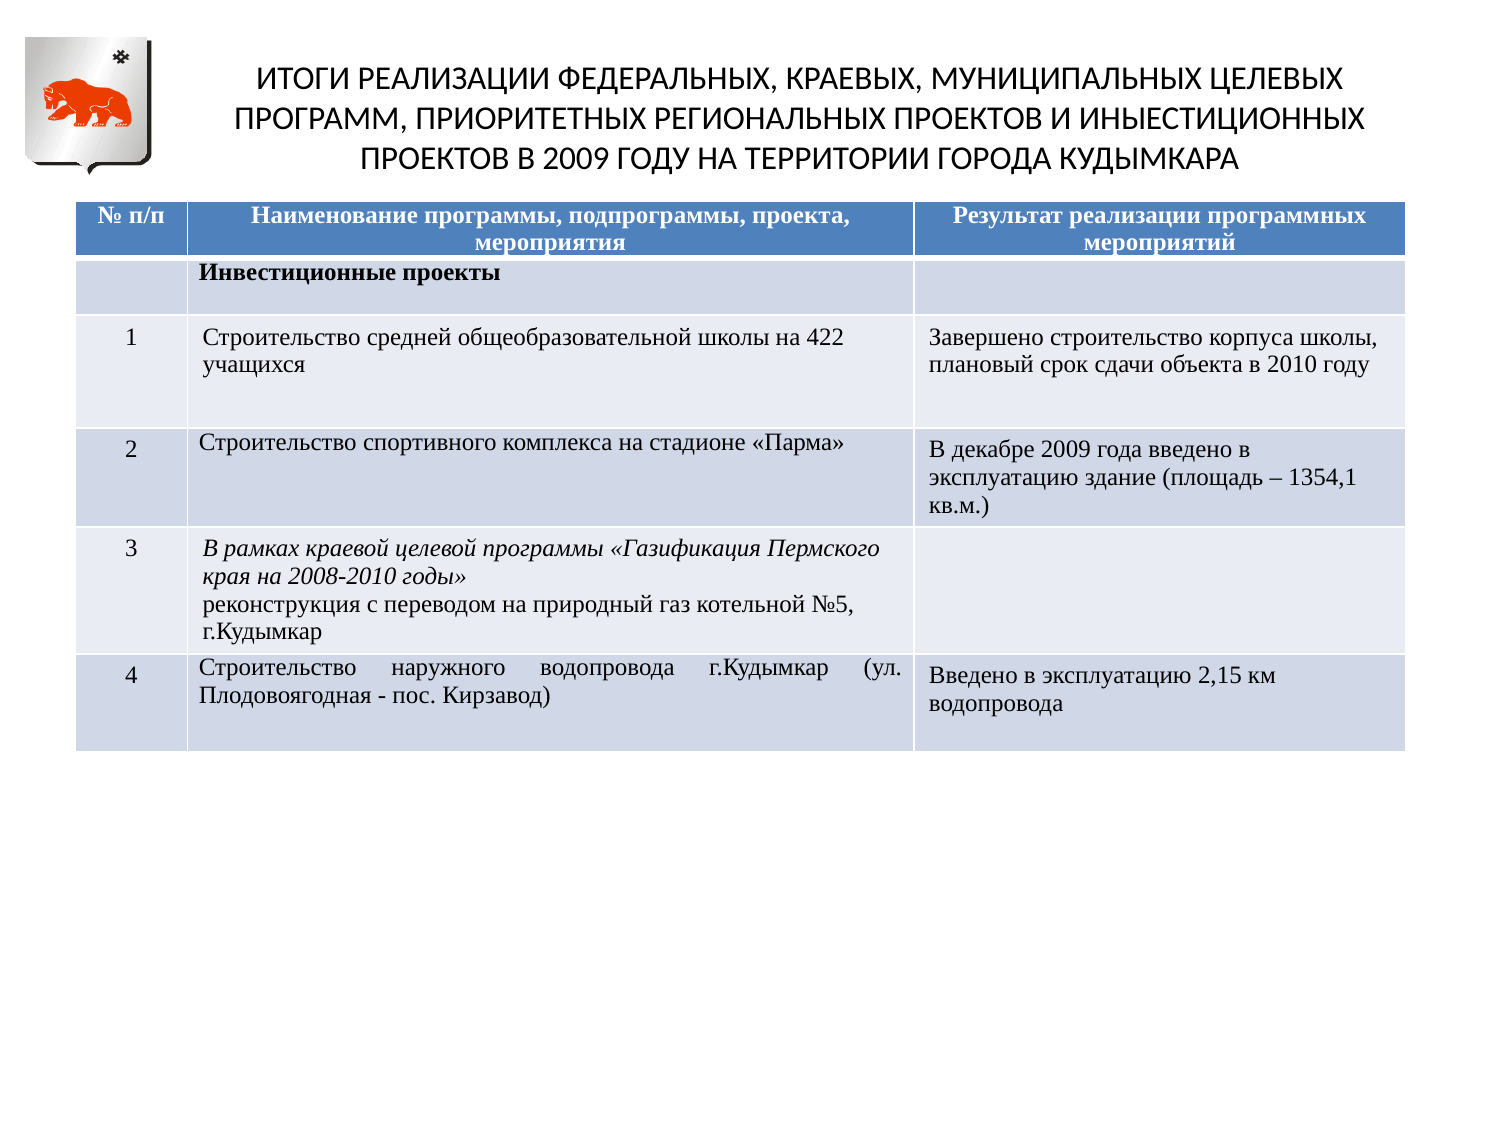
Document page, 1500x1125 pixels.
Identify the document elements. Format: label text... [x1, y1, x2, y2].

table_cell 3 [76, 528, 187, 653]
table_cell Завершено строительство корпуса школы, плановый срок сдачи объекта в 2010 году [915, 316, 1405, 427]
table_cell В декабре 2009 года введено в эксплуатацию здание (площадь – 1354,1 кв.м.) [915, 429, 1405, 526]
table_header Наименование программы, подпрограммы, проекта, мероприятия [188, 202, 913, 255]
table_cell Строительство наружного водопровода г.Кудымкар (ул. Плодовоягодная - пос. Кирзавод) [188, 655, 913, 751]
table_header Результат реализации программных мероприятий [915, 202, 1405, 255]
table_cell [915, 261, 1405, 314]
table_cell 2 [76, 429, 187, 526]
table_cell [76, 261, 187, 314]
table_cell Строительство спортивного комплекса на стадионе «Парма» [188, 429, 913, 526]
table_cell [915, 528, 1405, 653]
table_header № п/п [76, 202, 187, 255]
table_cell 1 [76, 316, 187, 427]
table_cell В рамках краевой целевой программы «Газификация Пермского края на 2008-2010 годы» реконструкция с переводом на природный газ котельной №5, г.Кудымкар [188, 528, 913, 653]
table_cell Инвестиционные проекты [188, 261, 913, 314]
table_cell 4 [76, 655, 187, 751]
table_cell Введено в эксплуатацию 2,15 км водопровода [915, 655, 1405, 751]
table_cell Строительство средней общеобразовательной школы на 422 учащихся [188, 316, 913, 427]
picture [23, 34, 153, 176]
title ИТОГИ РЕАЛИЗАЦИИ ФЕДЕРАЛЬНЫХ, КРАЕВЫХ, МУНИЦИПАЛЬНЫХ ЦЕЛЕВЫХ ПРОГРАММ, ПРИОРИТЕТНЫХ РЕГИОНАЛЬНЫХ ПРОЕКТОВ И ИНЫЕСТИЦИОННЫХ ПРОЕКТОВ В 2009 ГОДУ НА ТЕРРИТОРИИ ГОРОДА КУДЫМКАРА [175, 45, 1425, 188]
